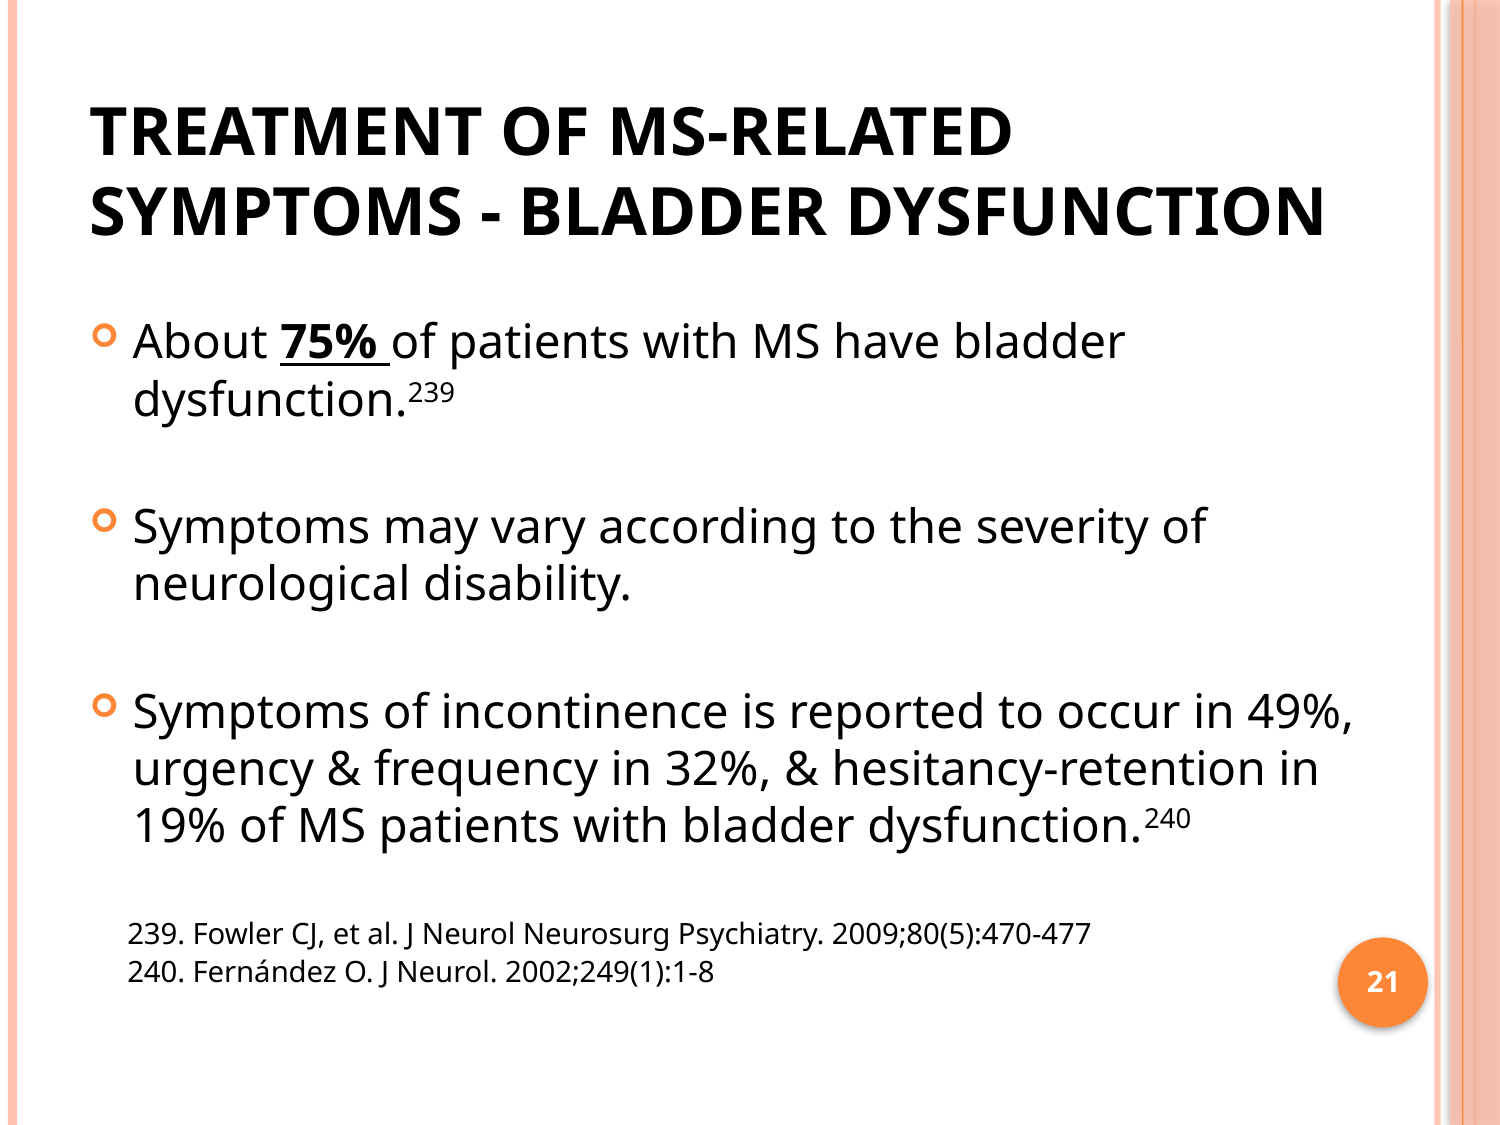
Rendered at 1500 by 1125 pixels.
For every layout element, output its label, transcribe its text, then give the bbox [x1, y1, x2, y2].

slide_number 21 [1333, 940, 1434, 1027]
list About 75% of patients with MS have bladder dysfunction.239 Symptoms may vary according to the severity of neurological disability. Symptoms of incontinence is reported to occur in 49%, urgency & frequency in 32%, & hesitancy-retention in 19% of MS patients with bladder dysfunction.240 239. Fowler CJ, et al. J Neurol Neurosurg Psychiatry. 2009;80(5):470-477 240. Fernández O. J Neurol. 2002;249(1):1-8 [75, 303, 1374, 1059]
title Treatment of MS-related symptoms - Bladder dysfunction [75, 68, 1405, 257]
